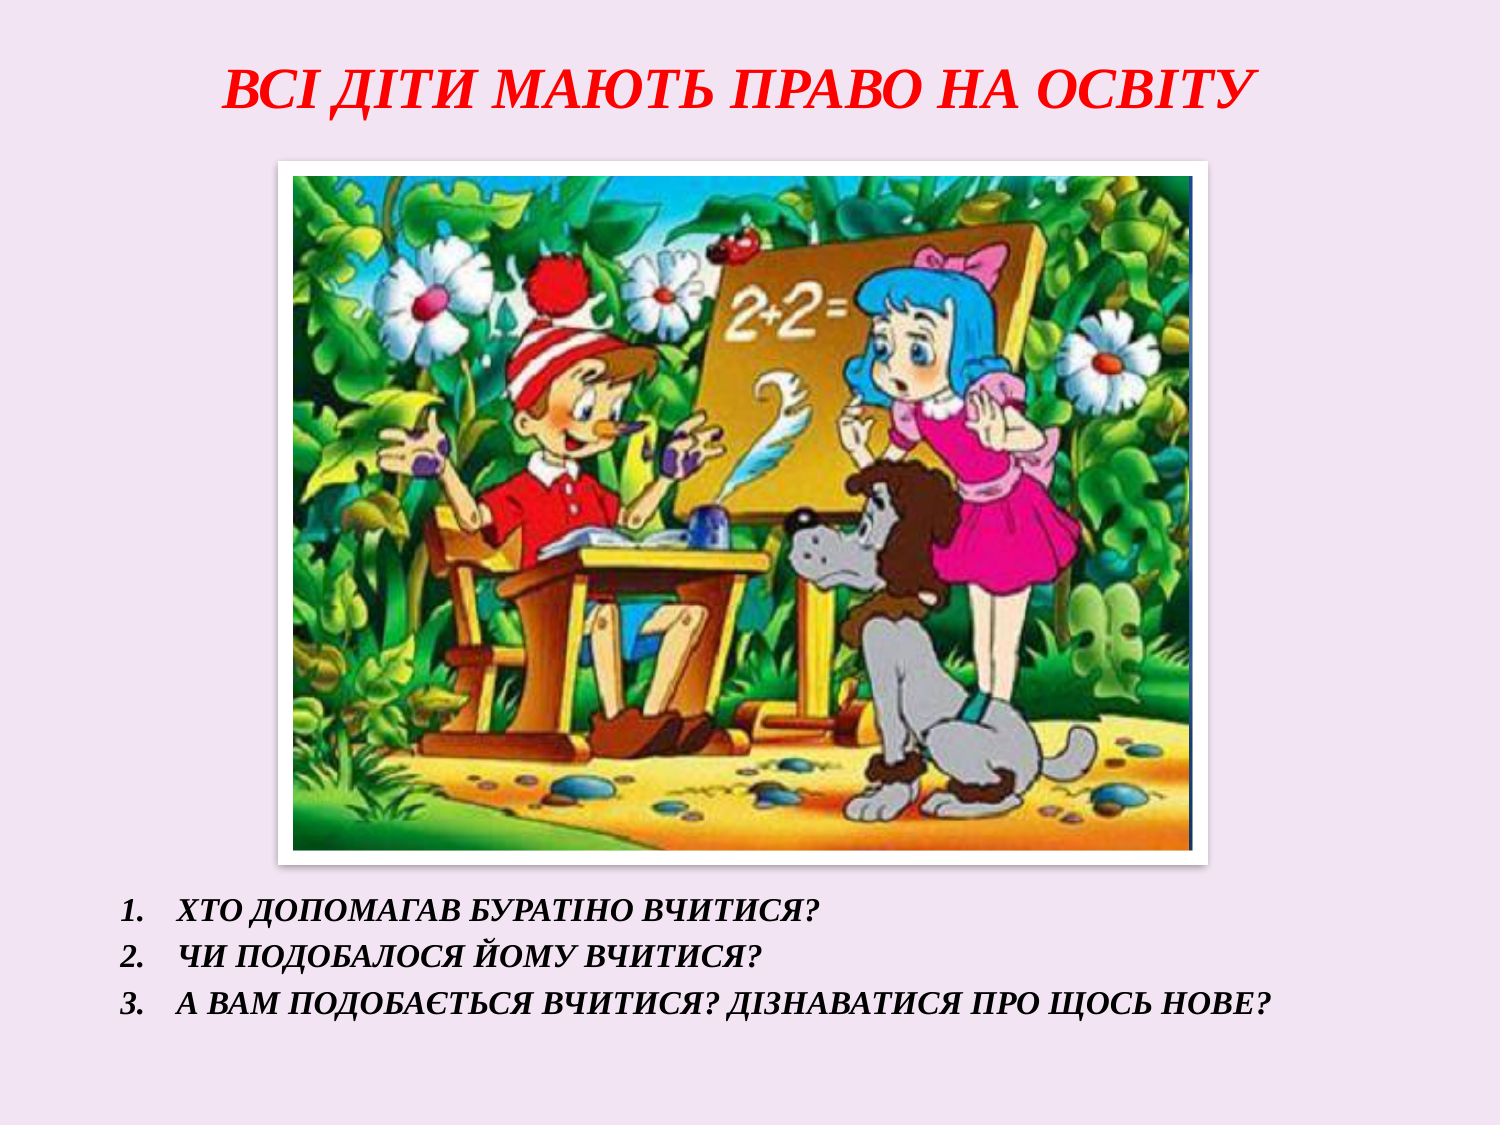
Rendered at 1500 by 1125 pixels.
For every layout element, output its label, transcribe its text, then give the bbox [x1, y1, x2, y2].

title ВСІ ДІТИ МАЮТЬ ПРАВО НА ОСВІТУ [58, 35, 1418, 129]
picture [292, 175, 1194, 851]
picture [702, 175, 709, 184]
list ХТО ДОПОМАГАВ БУРАТІНО ВЧИТИСЯ? ЧИ ПОДОБАЛОСЯ ЙОМУ ВЧИТИСЯ? А ВАМ ПОДОБАЄТЬСЯ ВЧИТИСЯ? ДІЗНАВАТИСЯ ПРО ЩОСЬ НОВЕ? [105, 880, 1336, 1055]
